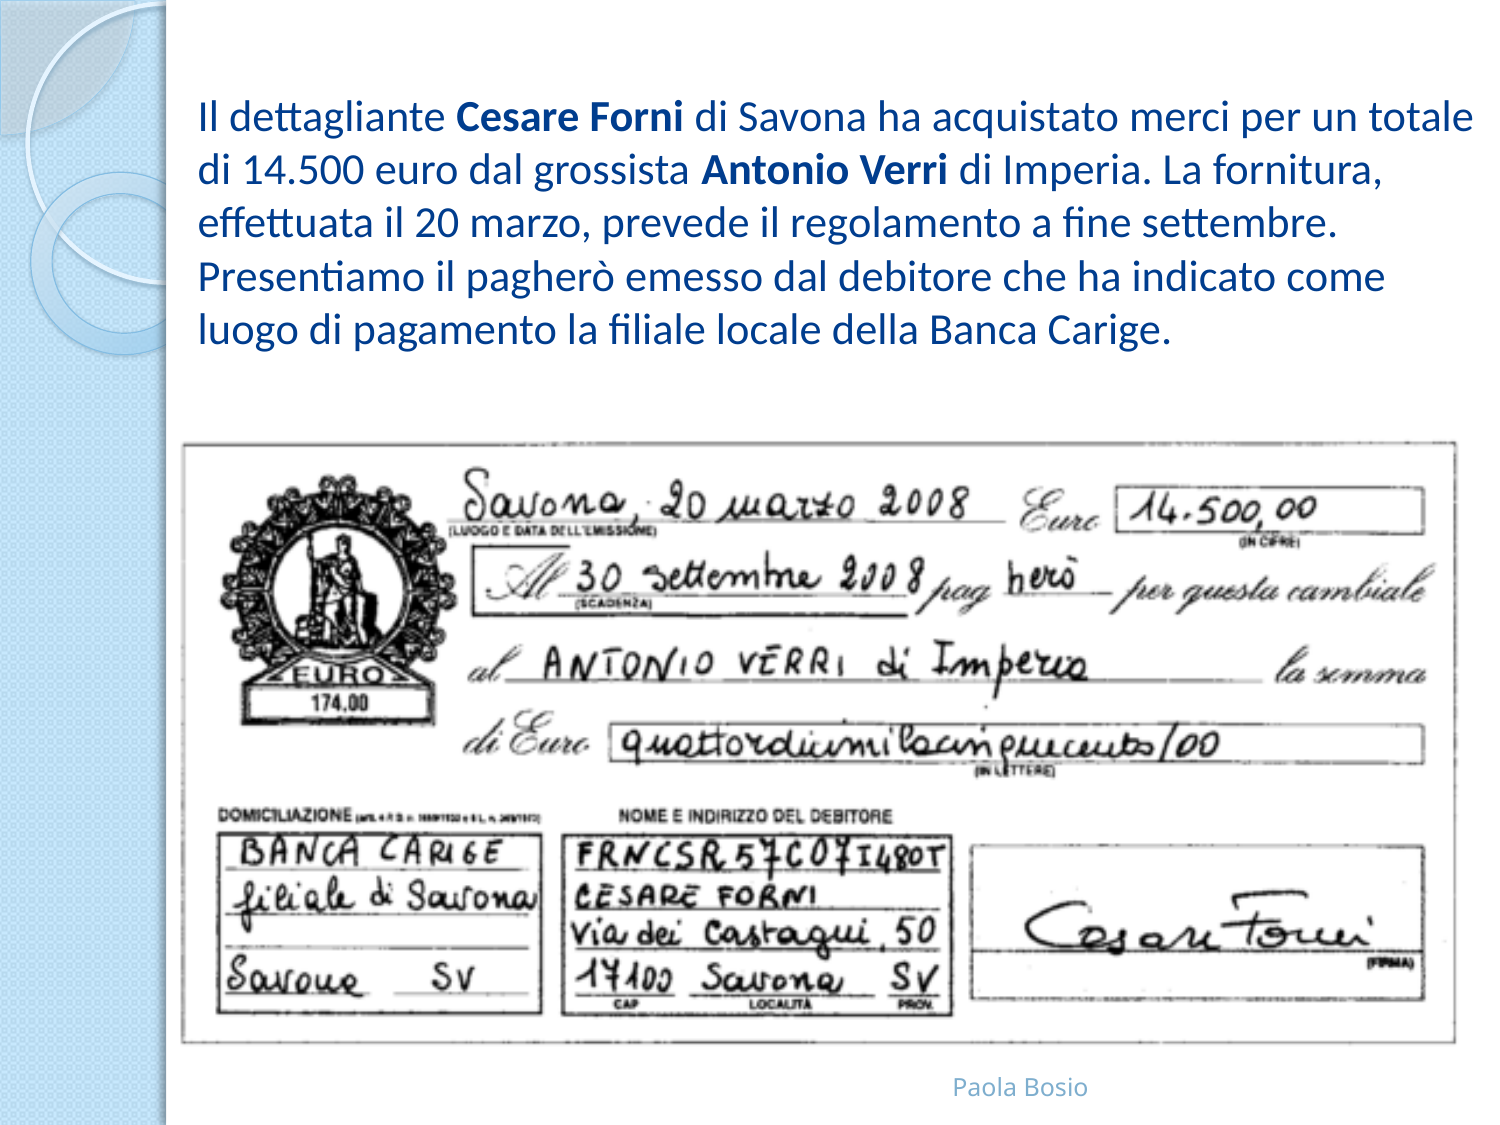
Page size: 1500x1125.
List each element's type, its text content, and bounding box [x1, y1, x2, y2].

picture [170, 432, 1469, 1053]
footer Paola Bosio [937, 1064, 1413, 1113]
title Il dettagliante Cesare Forni di Savona ha acquistato merci per un totale di 14.500 euro dal grossista Antonio Verri di Imperia. La fornitura, effettuata il 20 marzo, prevede il regolamento a fine settembre. Presentiamo il pagherò emesso dal debitore che ha indicato come luogo di pagamento la filiale locale della Banca Carige. [183, 54, 1500, 386]
